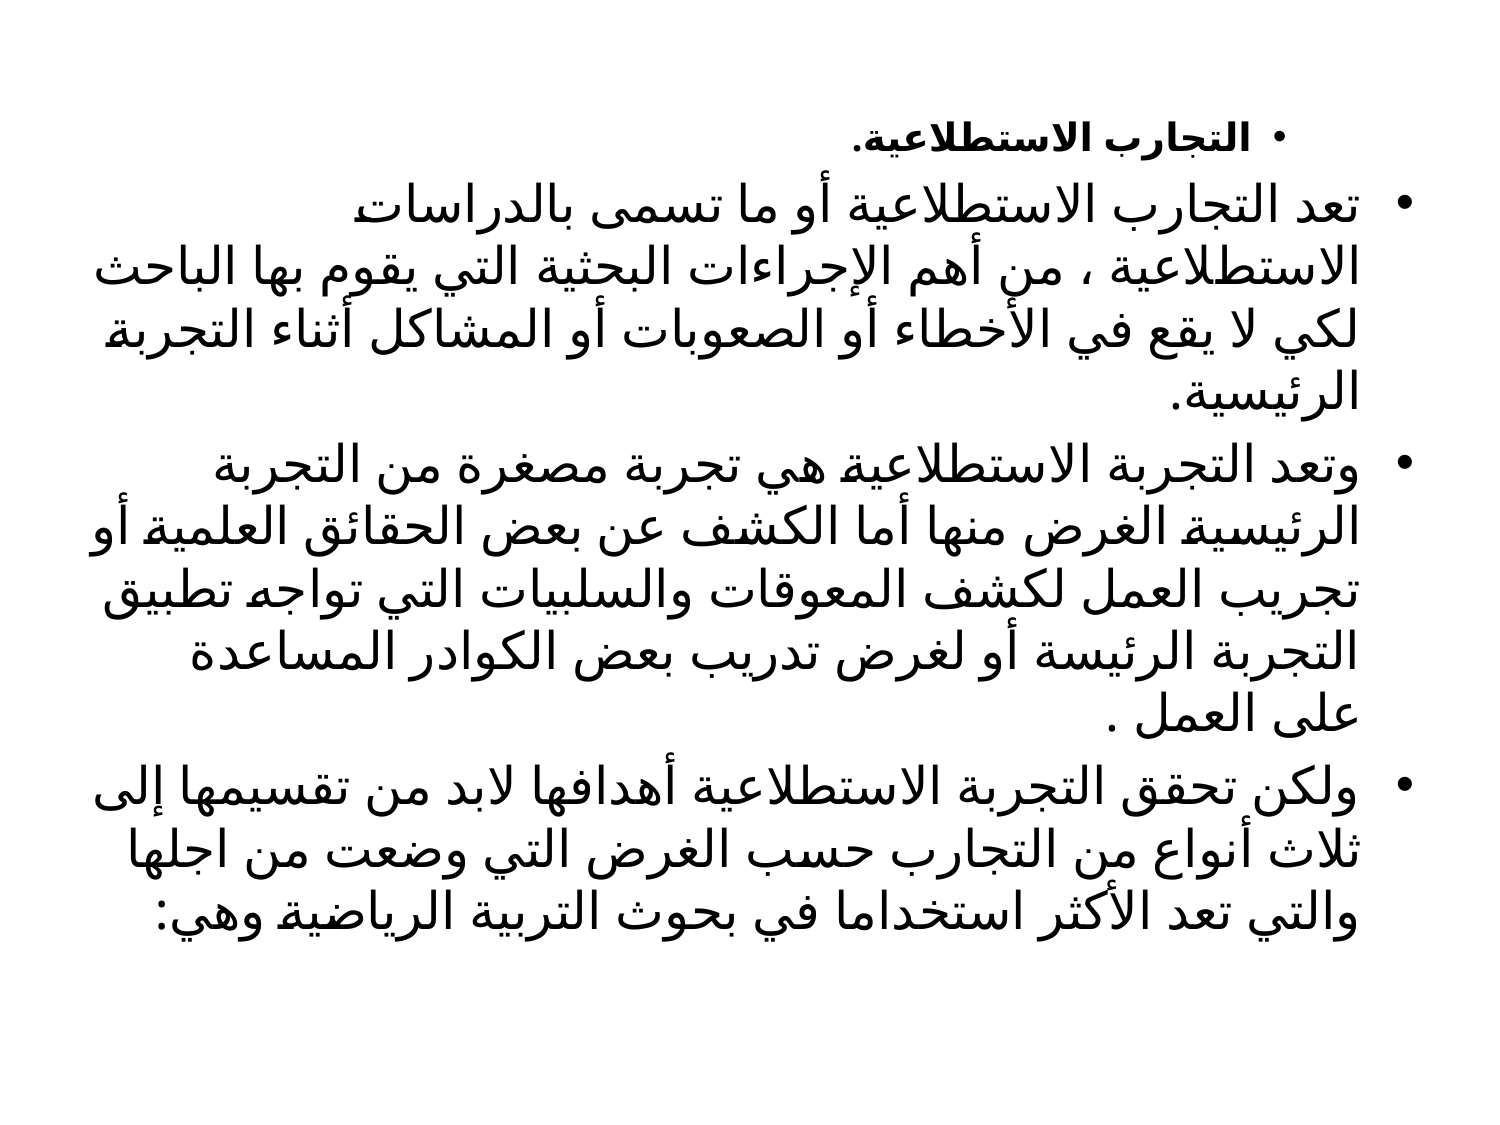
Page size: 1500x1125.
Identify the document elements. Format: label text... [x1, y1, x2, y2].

list التجارب الاستطلاعية. تعد التجارب الاستطلاعية أو ما تسمى بالدراسات الاستطلاعية ، من أهم الإجراءات البحثية التي يقوم بها الباحث لكي لا يقع في الأخطاء أو الصعوبات أو المشاكل أثناء التجربة الرئيسية. وتعد التجربة الاستطلاعية هي تجربة مصغرة من التجربة الرئيسية الغرض منها أما الكشف عن بعض الحقائق العلمية أو تجريب العمل لكشف المعوقات والسلبيات التي تواجه تطبيق التجربة الرئيسة أو لغرض تدريب بعض الكوادر المساعدة على العمل . ولكن تحقق التجربة الاستطلاعية أهدافها لابد من تقسيمها إلى ثلاث أنواع من التجارب حسب الغرض التي وضعت من اجلها والتي تعد الأكثر استخداما في بحوث التربية الرياضية وهي: [75, 105, 1425, 1005]
